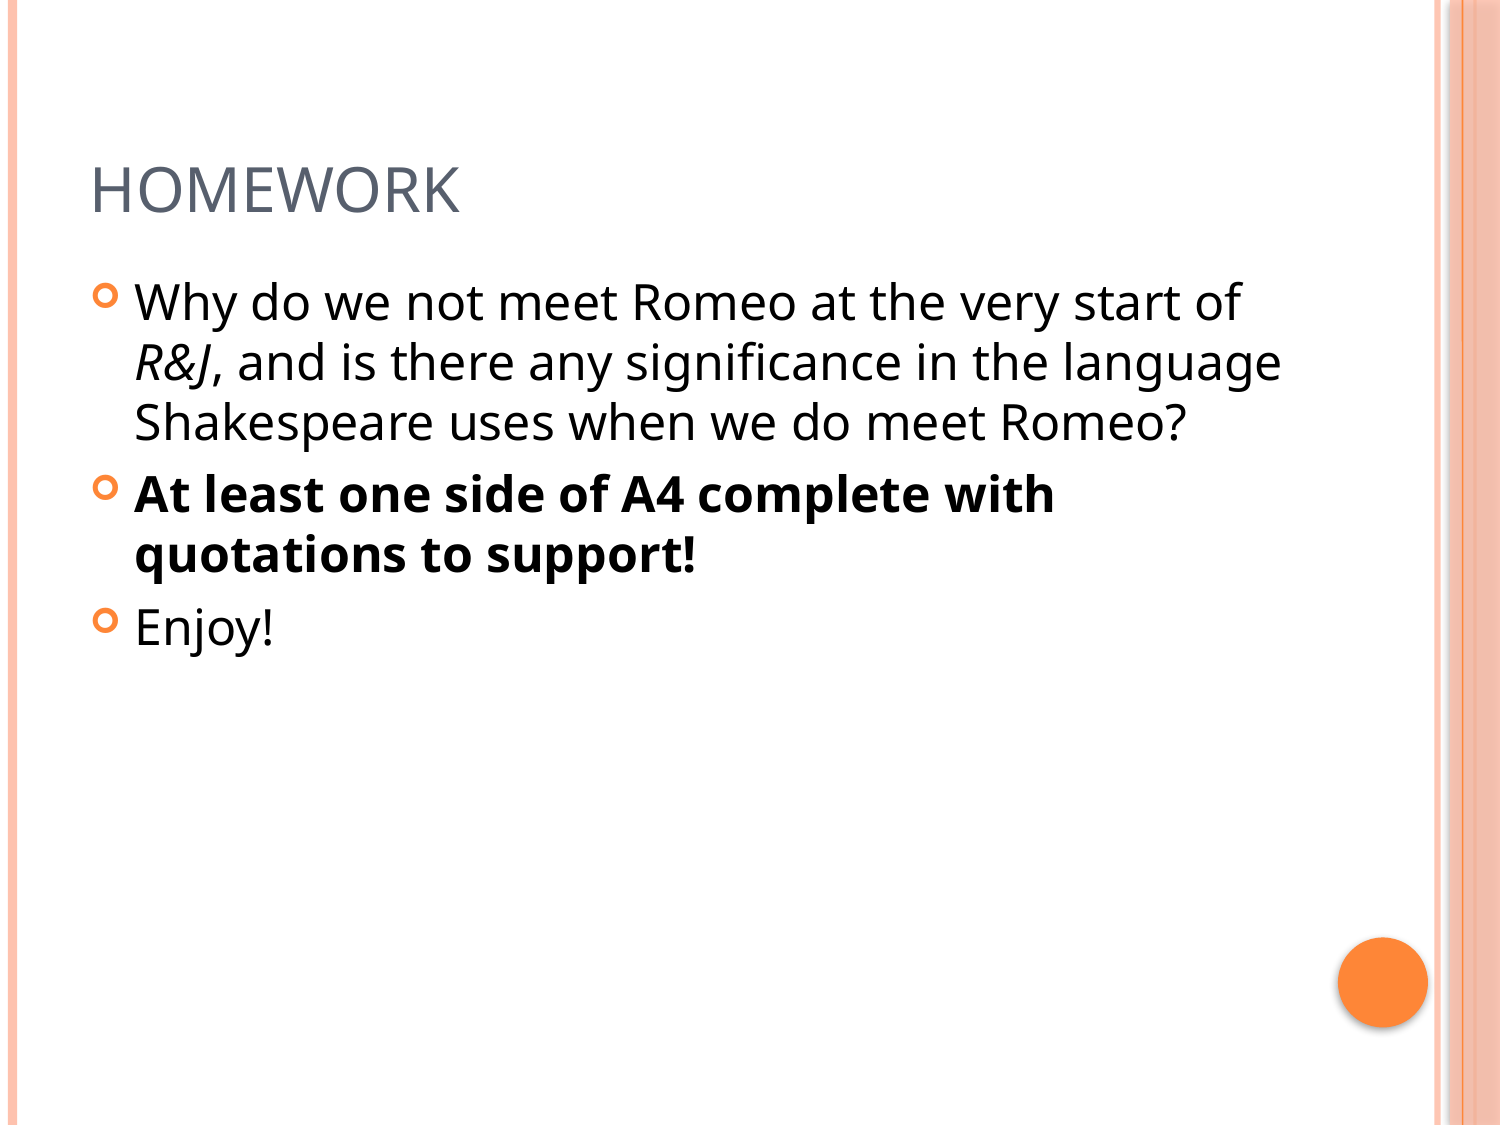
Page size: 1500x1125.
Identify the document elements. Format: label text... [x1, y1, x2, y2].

list Why do we not meet Romeo at the very start of R&J, and is there any significance in the language Shakespeare uses when we do meet Romeo? At least one side of A4 complete with quotations to support! Enjoy! [75, 262, 1300, 1062]
title Homework [75, 45, 1300, 233]
